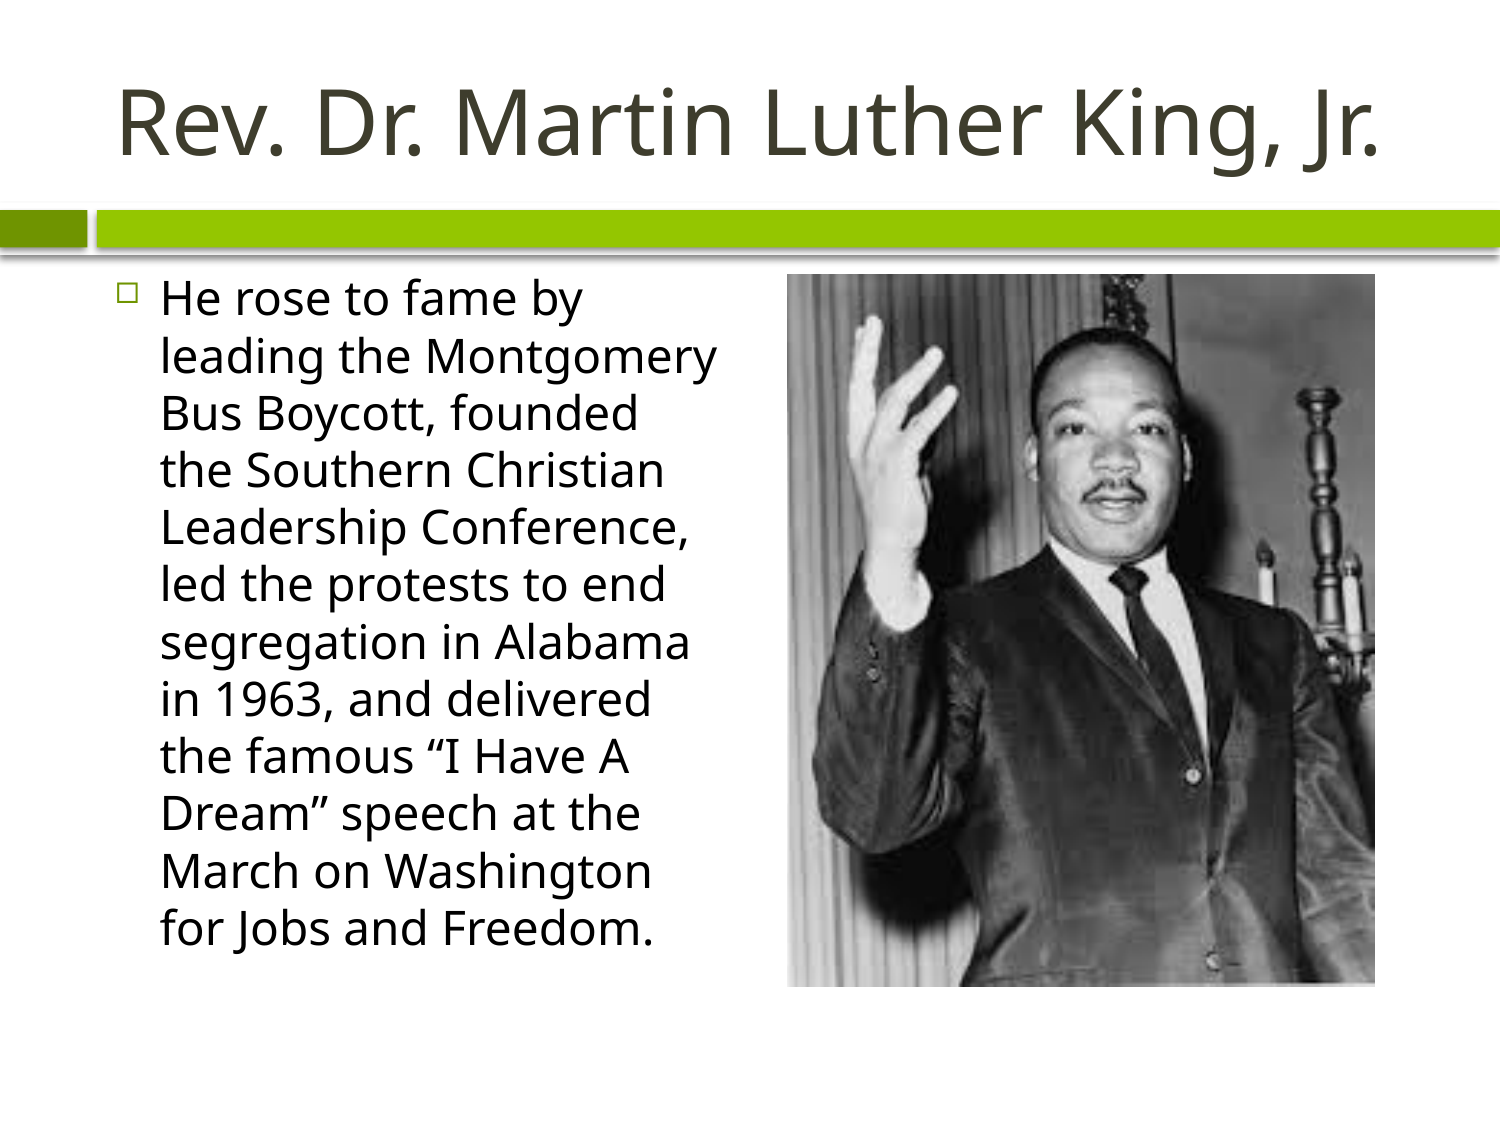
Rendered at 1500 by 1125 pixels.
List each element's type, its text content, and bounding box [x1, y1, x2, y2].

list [787, 274, 1376, 987]
list He rose to fame by leading the Montgomery Bus Boycott, founded the Southern Christian Leadership Conference, led the protests to end segregation in Alabama in 1963, and delivered the famous “I Have A Dream” speech at the March on Washington for Jobs and Freedom. [99, 260, 738, 1011]
title Rev. Dr. Martin Luther King, Jr. [99, 37, 1438, 200]
